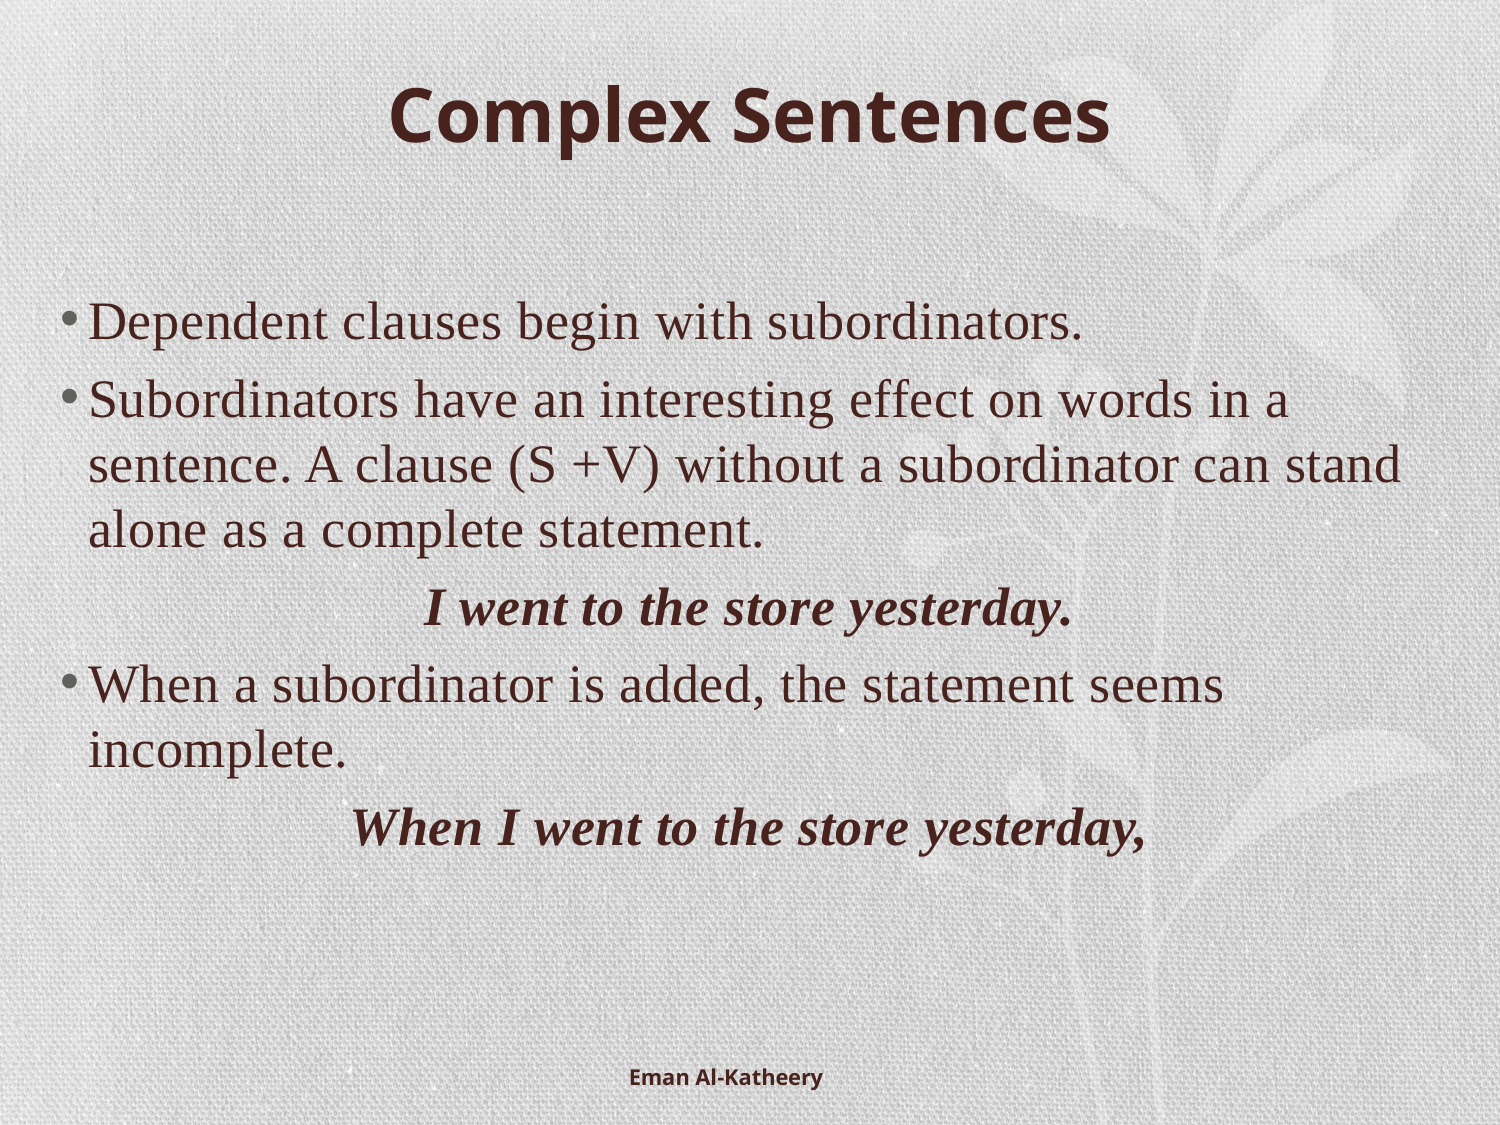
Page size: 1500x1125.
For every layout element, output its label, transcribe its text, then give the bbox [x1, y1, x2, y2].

list Dependent clauses begin with subordinators. Subordinators have an interesting effect on words in a sentence. A clause (S +V) without a subordinator can stand alone as a complete statement. I went to the store yesterday. When a subordinator is added, the statement seems incomplete. When I went to the store yesterday, [45, 278, 1455, 985]
title Complex Sentences [45, 42, 1455, 166]
footer Eman Al-Katheery [614, 1054, 1285, 1103]
